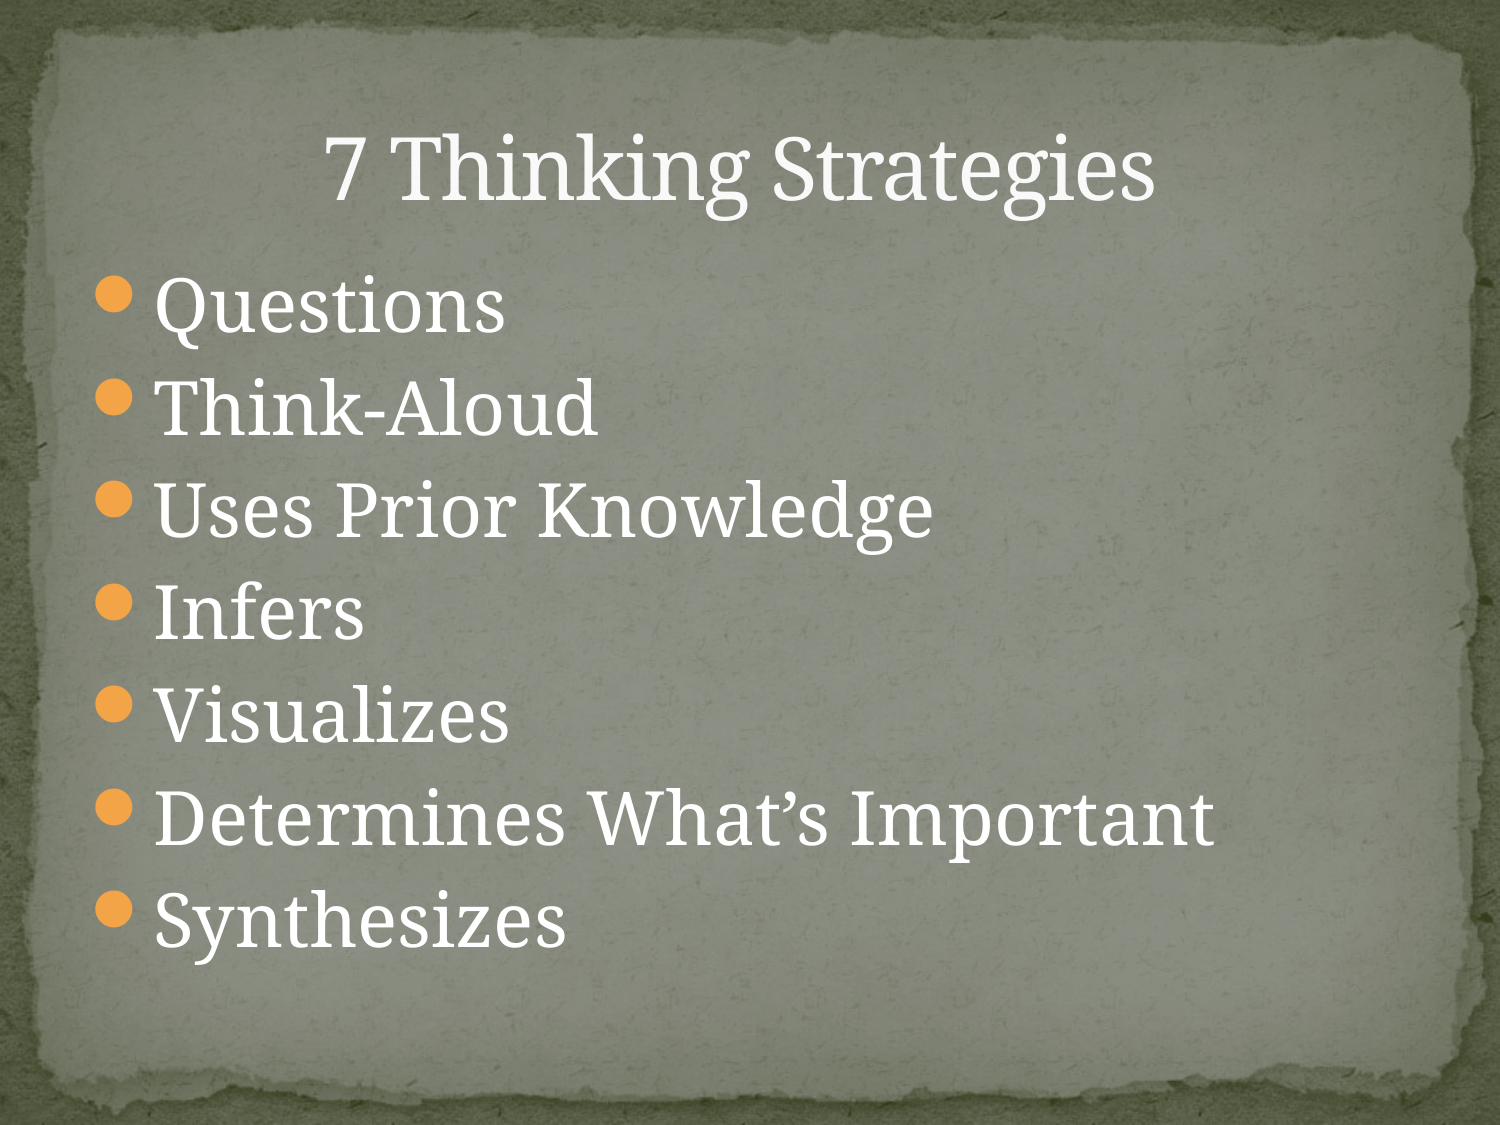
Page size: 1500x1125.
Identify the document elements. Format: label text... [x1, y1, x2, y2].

list Questions Think-Aloud Uses Prior Knowledge Infers Visualizes Determines What’s Important Synthesizes [74, 249, 1426, 1001]
title 7 Thinking Strategies [74, 24, 1425, 225]
